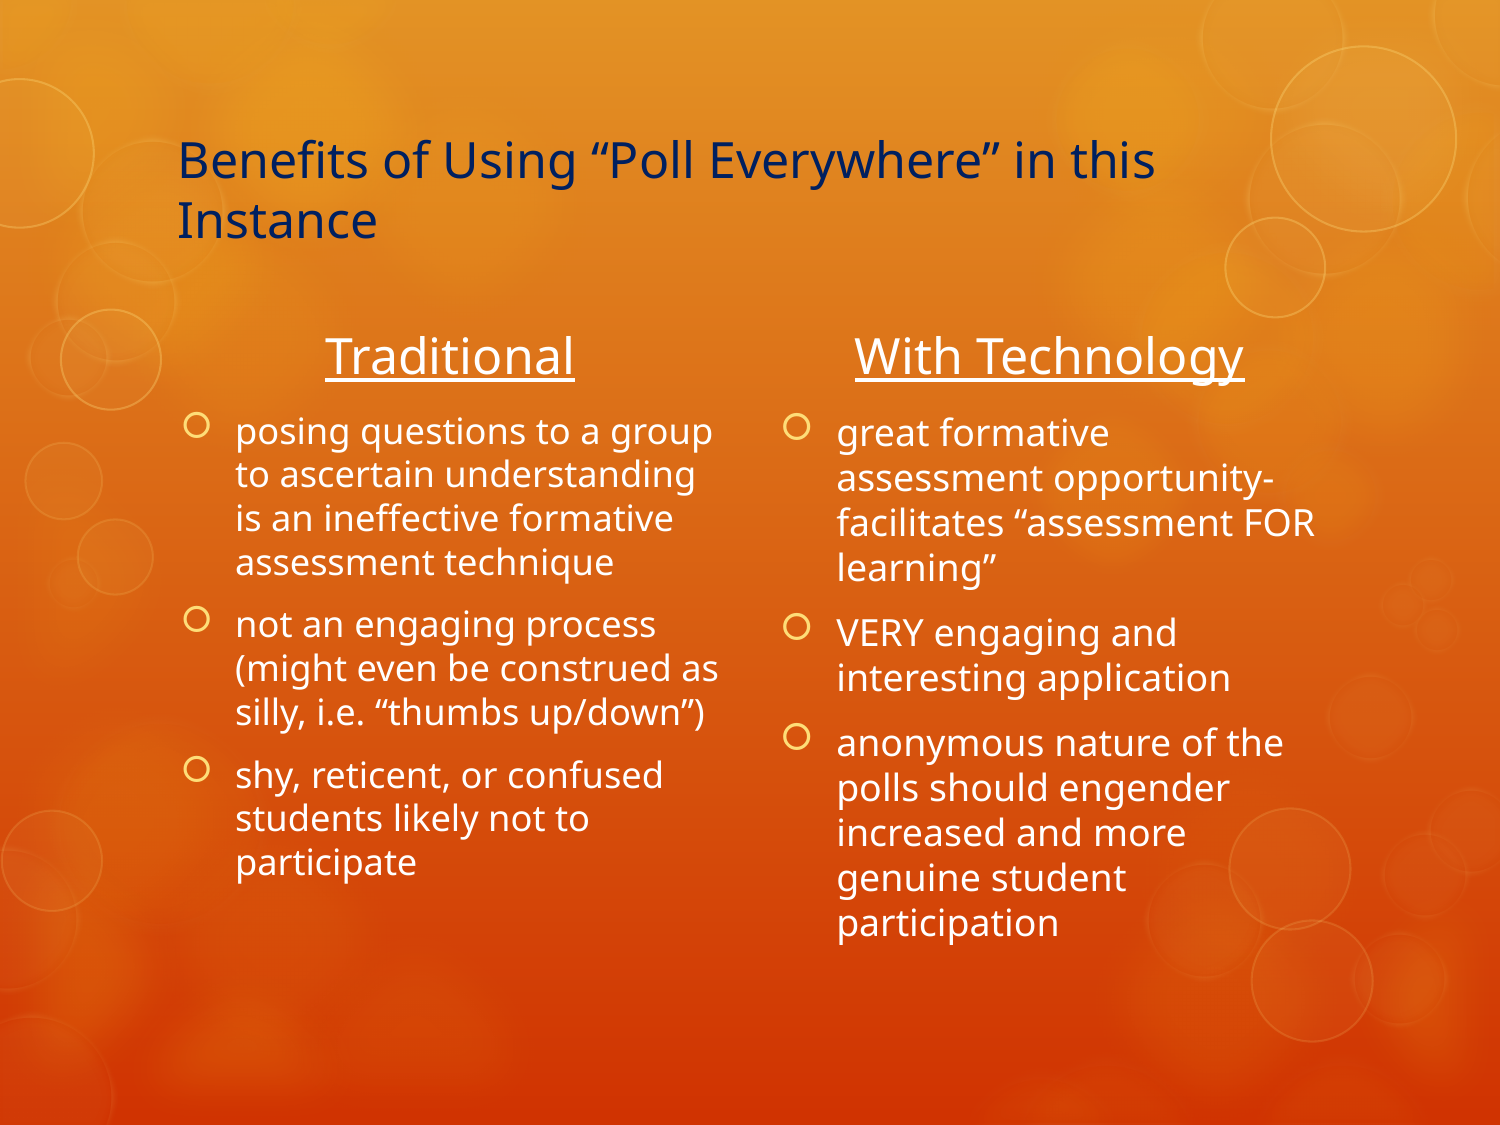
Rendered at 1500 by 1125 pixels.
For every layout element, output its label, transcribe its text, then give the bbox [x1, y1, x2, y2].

list great formative assessment opportunity-facilitates “assessment FOR learning” VERY engaging and interesting application anonymous nature of the polls should engender increased and more genuine student participation [765, 391, 1335, 962]
list With Technology [765, 297, 1335, 391]
list Traditional [165, 297, 735, 391]
title Benefits of Using “Poll Everywhere” in this Instance [162, 112, 1332, 265]
list posing questions to a group to ascertain understanding is an ineffective formative assessment technique not an engaging process (might even be construed as silly, i.e. “thumbs up/down”) shy, reticent, or confused students likely not to participate [165, 391, 735, 962]
